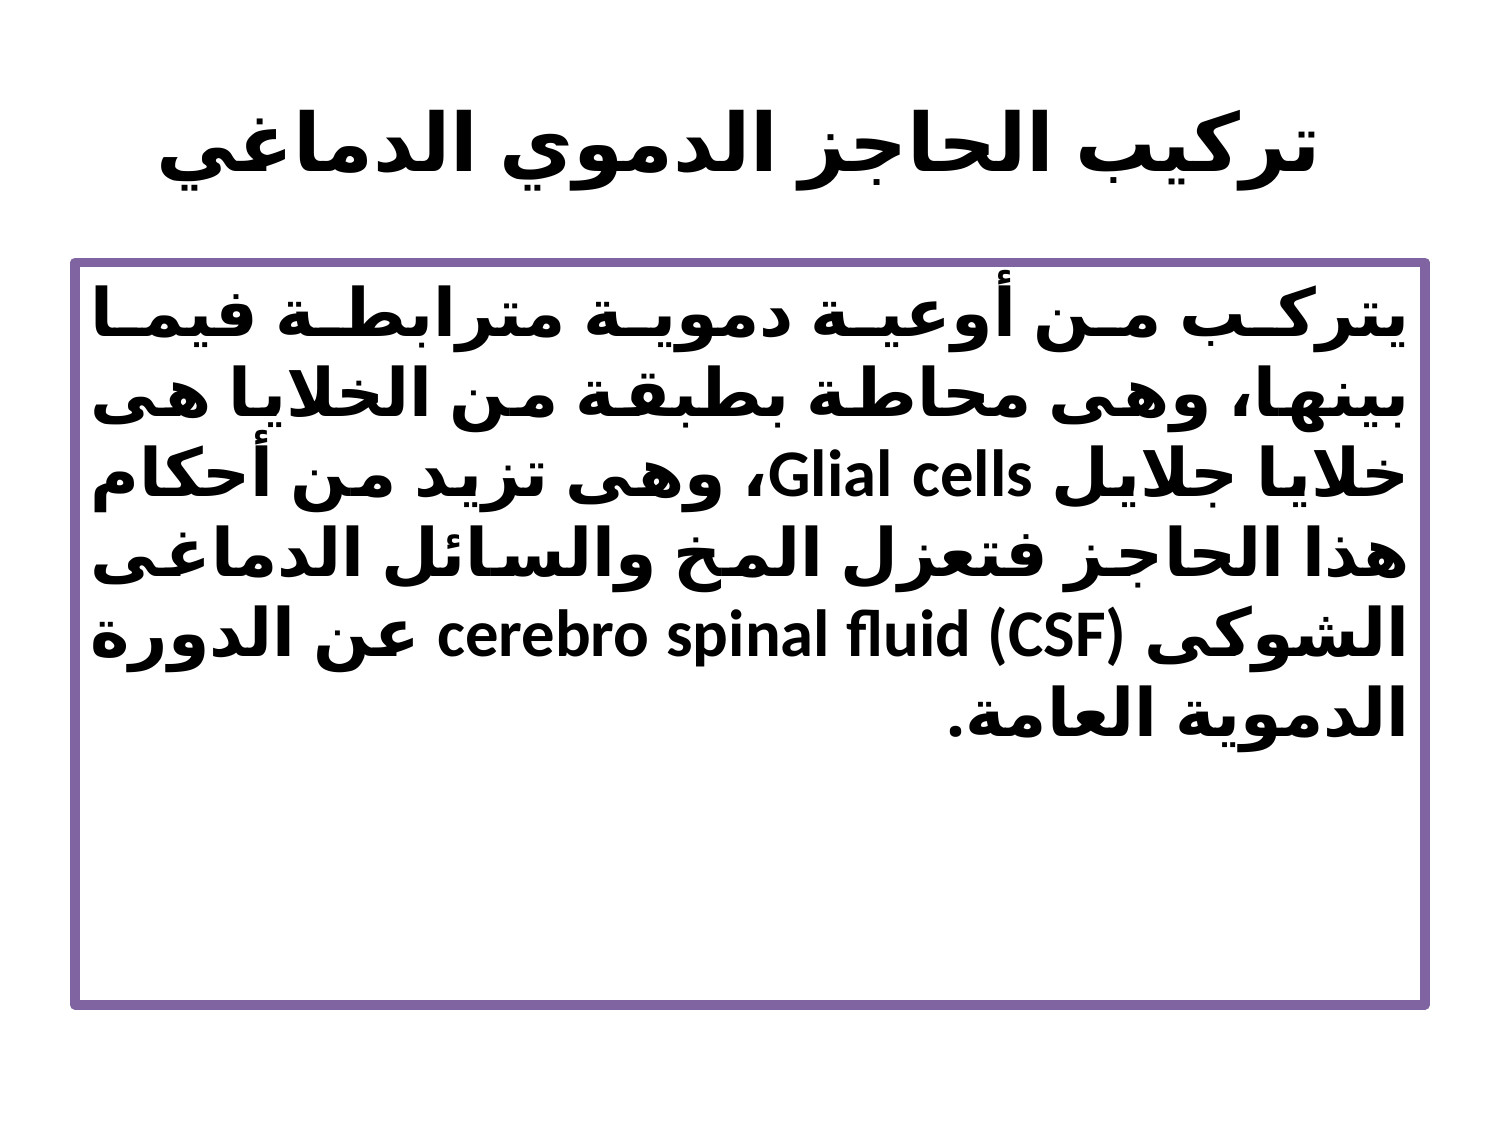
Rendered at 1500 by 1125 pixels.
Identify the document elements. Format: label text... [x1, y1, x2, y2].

title تركيب الحاجز الدموي الدماغي [75, 45, 1425, 233]
list يتركب من أوعية دموية مترابطة فيما بينها، وهى محاطة بطبقة من الخلايا هى خلايا جلايل Glial cells، وهى تزيد من أحكام هذا الحاجز فتعزل المخ والسائل الدماغى الشوكى cerebro spinal fluid (CSF) عن الدورة الدموية العامة. [75, 262, 1425, 1005]
